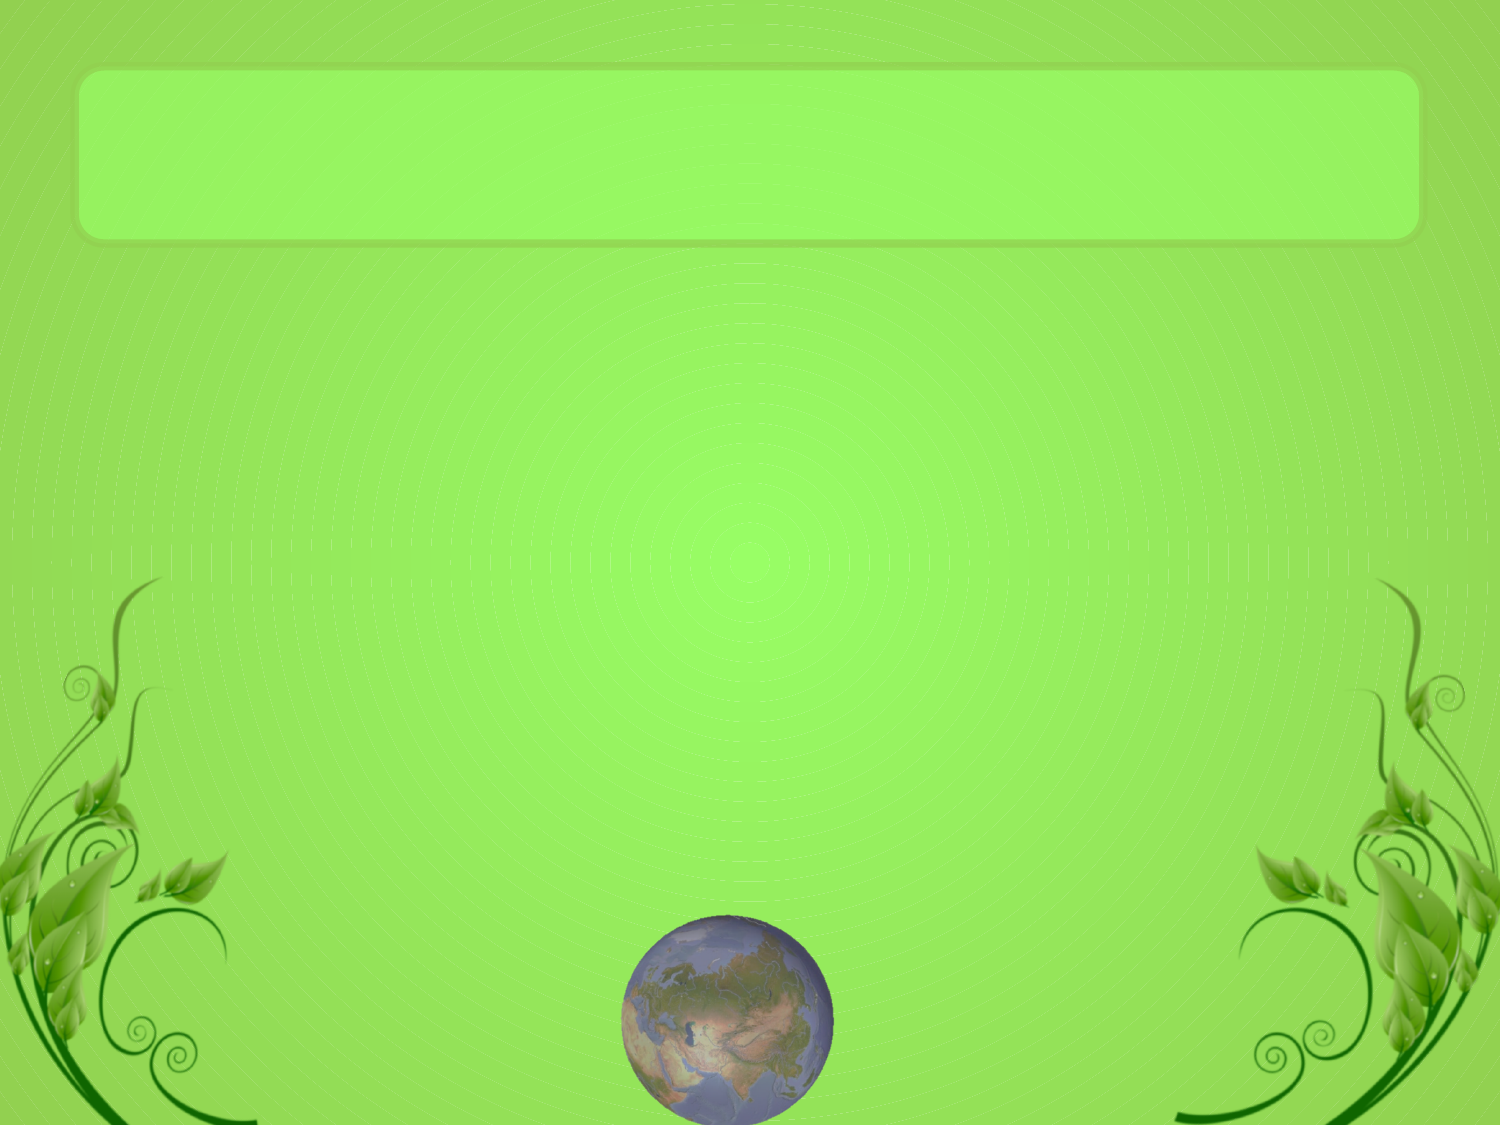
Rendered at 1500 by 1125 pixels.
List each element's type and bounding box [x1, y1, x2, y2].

picture [620, 909, 840, 1125]
title [75, 66, 1425, 339]
picture [1000, 564, 1500, 1125]
picture [0, 558, 485, 1125]
